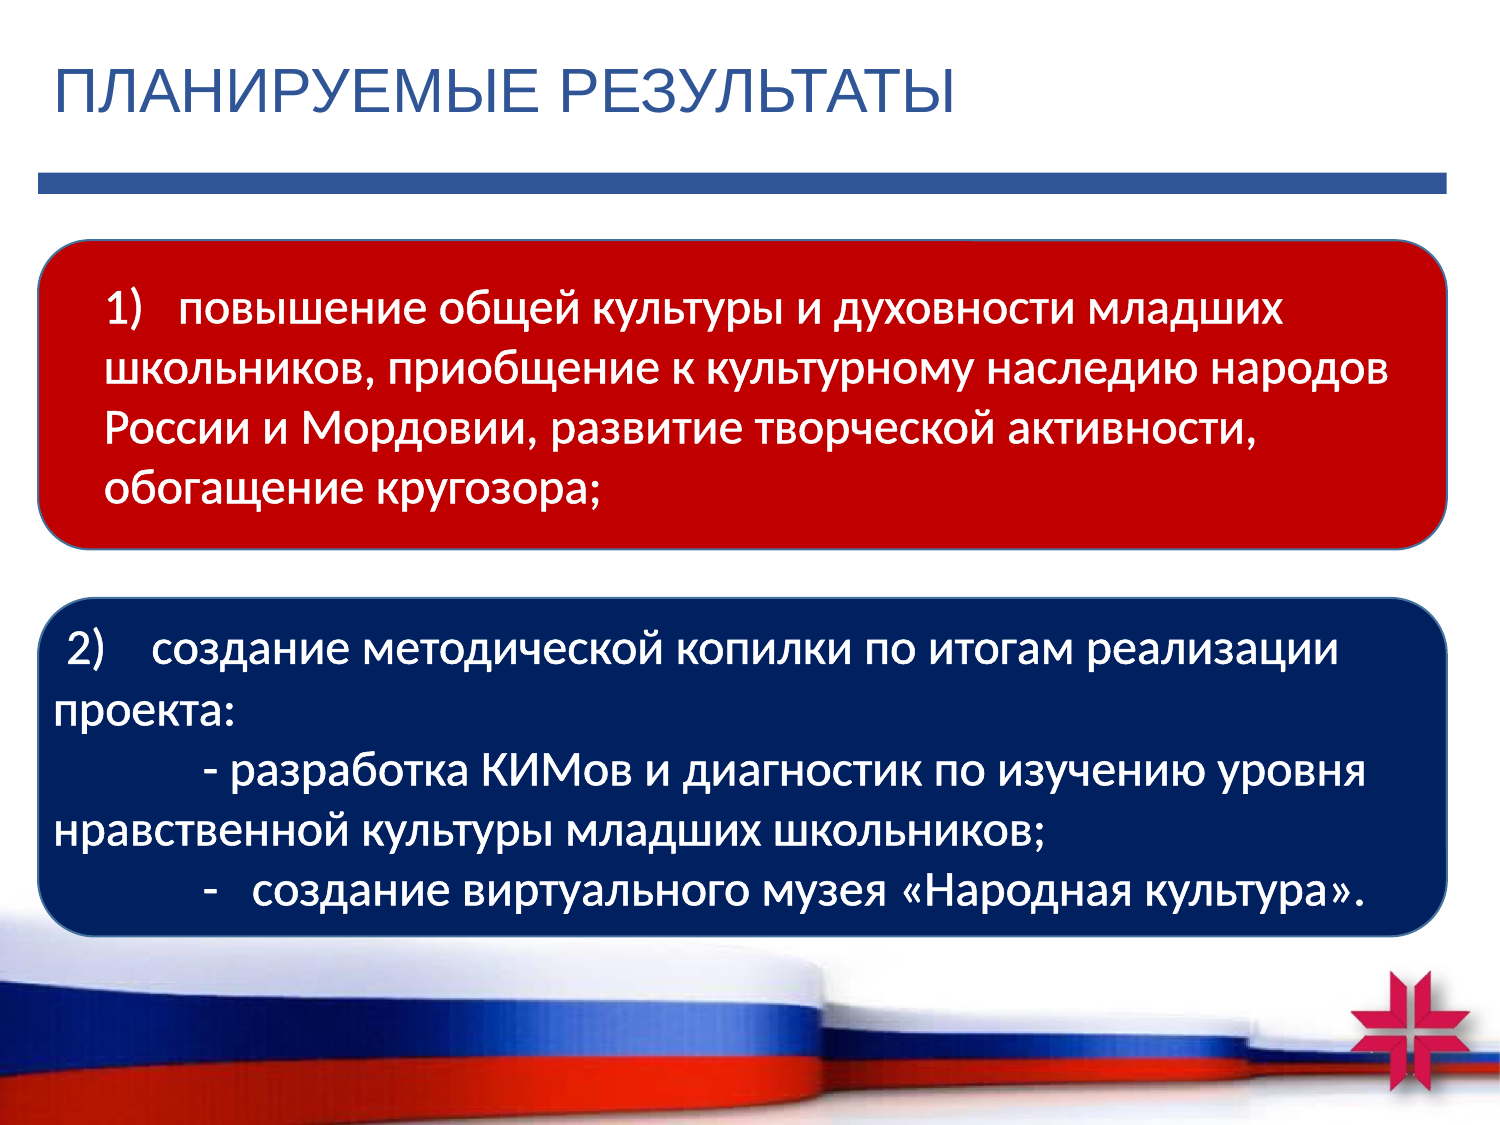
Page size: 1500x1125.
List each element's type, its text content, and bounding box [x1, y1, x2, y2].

text_box ПЛАНИРУЕМЫЕ РЕЗУЛЬТАТЫ [38, 42, 1207, 138]
text_box 1) повышение общей культуры и духовности младших школьников, приобщение к культурному наследию народов России и Мордовии, развитие творческой активности, обогащение кругозора; [88, 265, 1412, 521]
picture [0, 886, 1500, 1125]
text_box [37, 239, 1448, 551]
text_box [37, 172, 1448, 195]
text_box 2) создание методической копилки по итогам реализации проекта: - разработка КИМов и диагностик по изучению уровня нравственной культуры младших школьников; - создание виртуального музея «Народная культура». [38, 597, 1447, 886]
